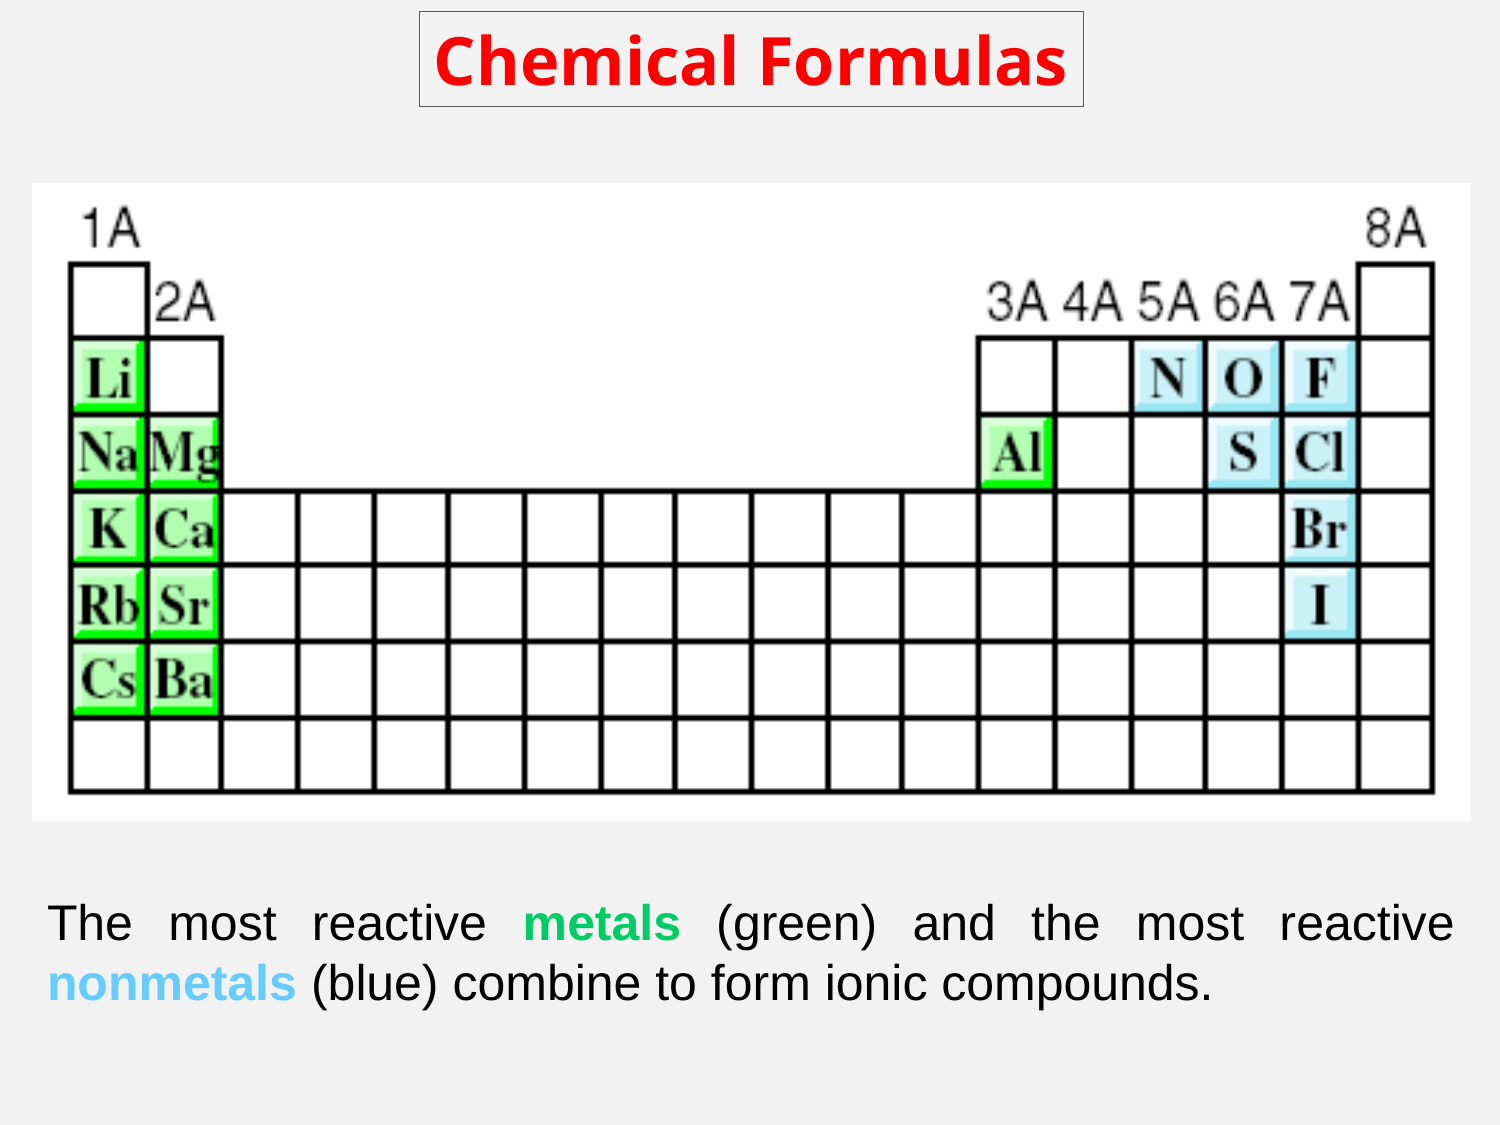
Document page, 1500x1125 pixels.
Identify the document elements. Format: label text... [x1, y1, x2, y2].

text_box Chemical Formulas [419, 11, 1084, 107]
picture [32, 183, 1470, 821]
text_box The most reactive metals (green) and the most reactive nonmetals (blue) combine to form ionic compounds. [32, 883, 1470, 1018]
